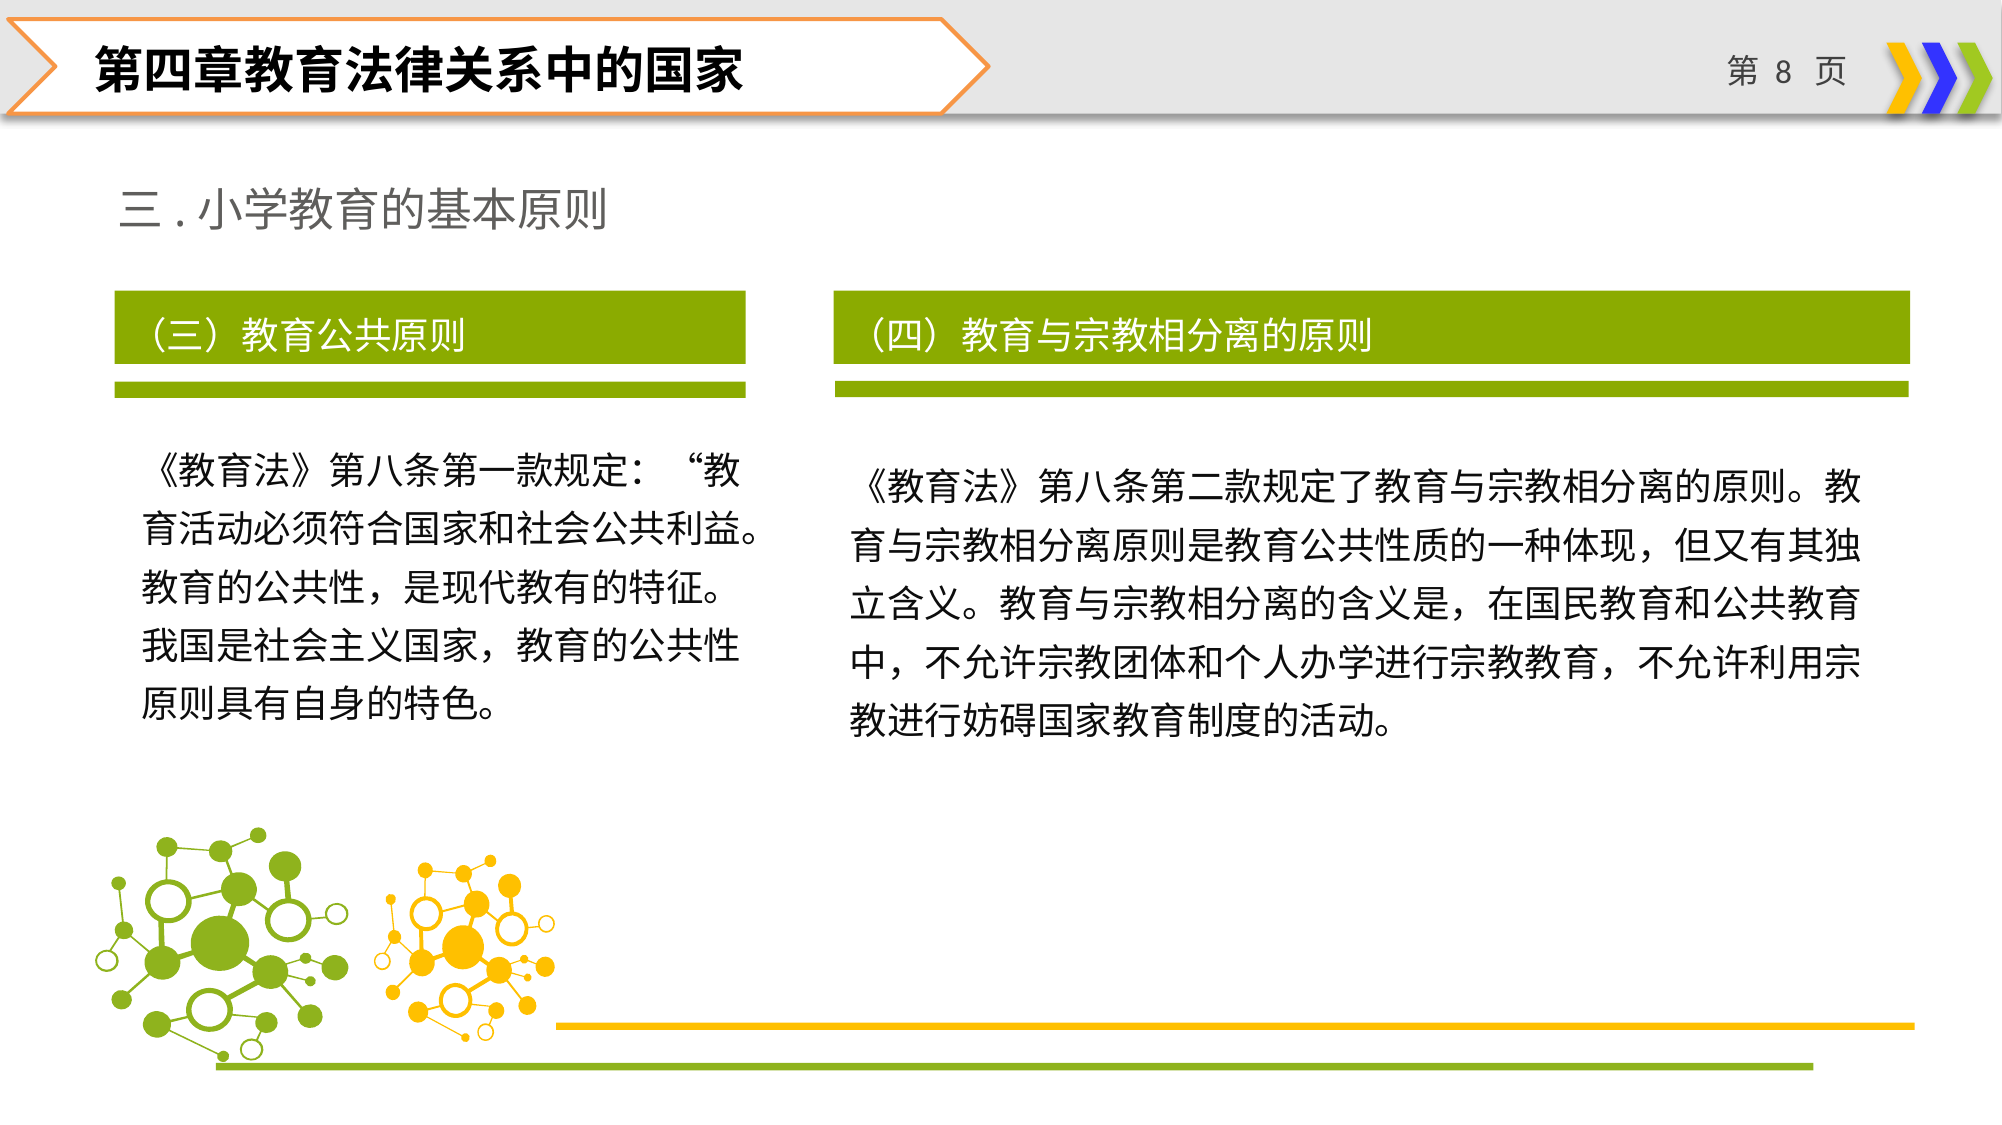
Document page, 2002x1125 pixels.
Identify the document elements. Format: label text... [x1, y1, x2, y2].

text_box 《教育法》第八条第二款规定了教育与宗教相分离的原则。教育与宗教相分离原则是教育公共性质的一种体现，但又有其独立含义。教育与宗教相分离的含义是，在国民教育和公共教育中，不允许宗教团体和个人办学进行宗教教育，不允许利用宗教进行妨碍国家教育制度的活动。 [835, 442, 1910, 750]
text_box [112, 380, 748, 400]
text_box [372, 853, 1915, 1044]
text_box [93, 826, 1814, 1071]
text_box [7, 18, 989, 114]
text_box （四）教育与宗教相分离的原则 [833, 290, 1911, 364]
text_box [833, 379, 1911, 399]
text_box （三）教育公共原则 [114, 290, 746, 364]
text_box 三.小学教育的基本原则 [102, 172, 916, 243]
text_box 《教育法》第八条第一款规定：“教育活动必须符合国家和社会公共利益。教育的公共性，是现代教有的特征。我国是社会主义国家，教育的公共性原则具有自身的特色。 [126, 425, 762, 733]
